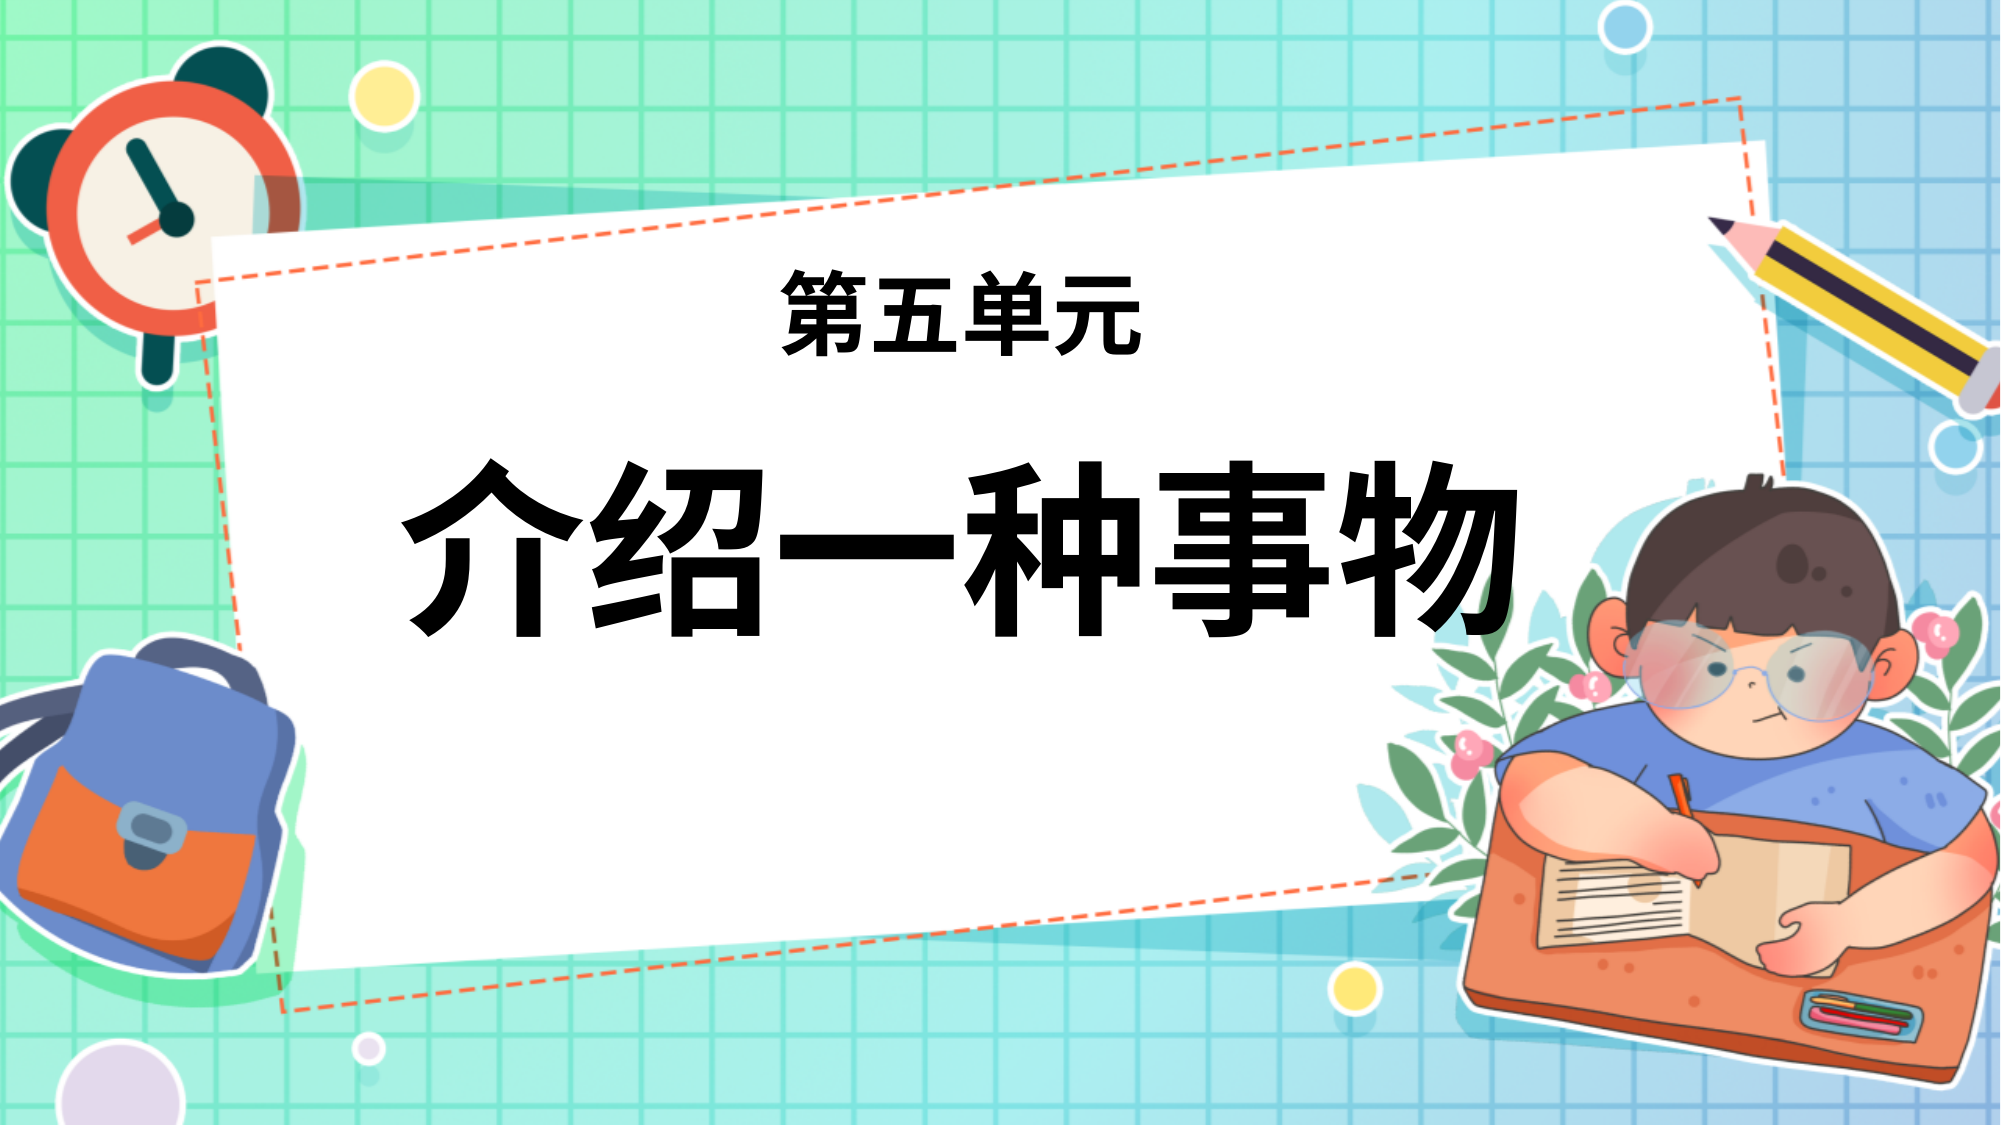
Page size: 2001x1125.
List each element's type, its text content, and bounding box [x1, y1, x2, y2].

text_box 介绍一种事物 [258, 425, 1664, 666]
picture [0, 0, 2001, 1125]
text_box 第五单元 [701, 249, 1222, 375]
